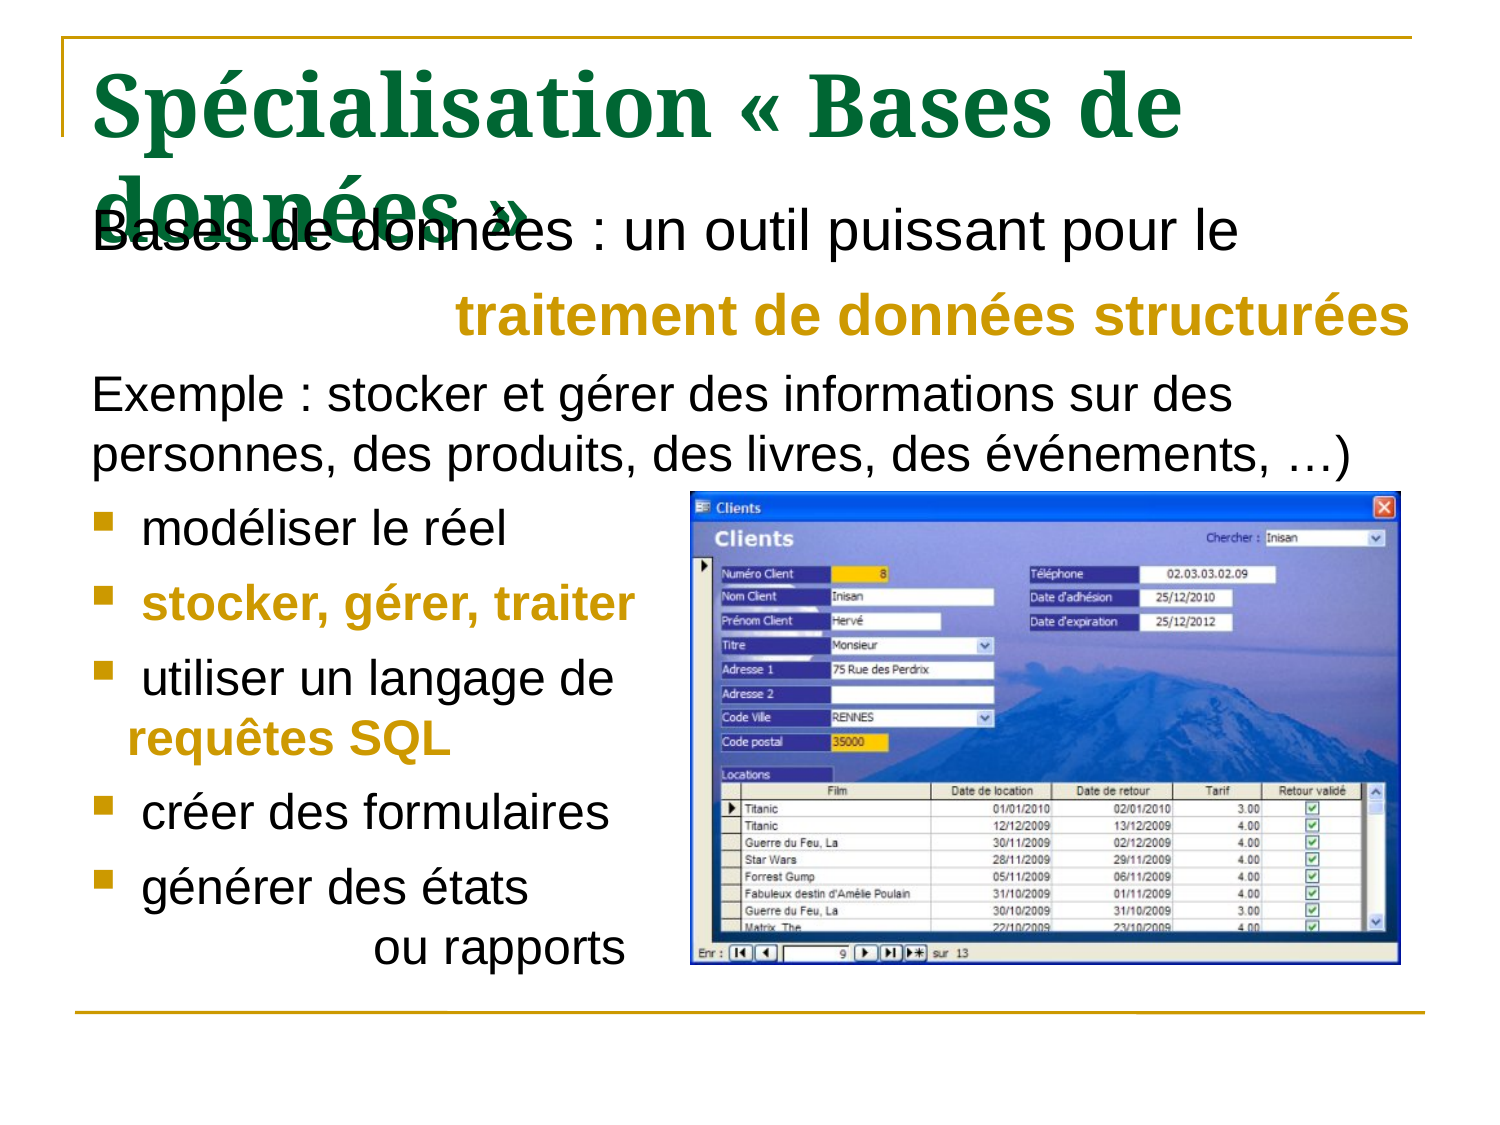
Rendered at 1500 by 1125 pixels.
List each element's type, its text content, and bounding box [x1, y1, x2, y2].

text_box Bases de données : un outil puissant pour le traitement de données structurées Exemple : stocker et gérer des informations sur des personnes, des produits, des livres, des événements, …) modéliser le réel stocker, gérer, traiter utiliser un langage de requêtes SQL créer des formulaires générer des états ou rapports [76, 184, 1427, 1000]
text_box Spécialisation « Bases de données » [77, 42, 1495, 230]
picture [690, 491, 1402, 965]
